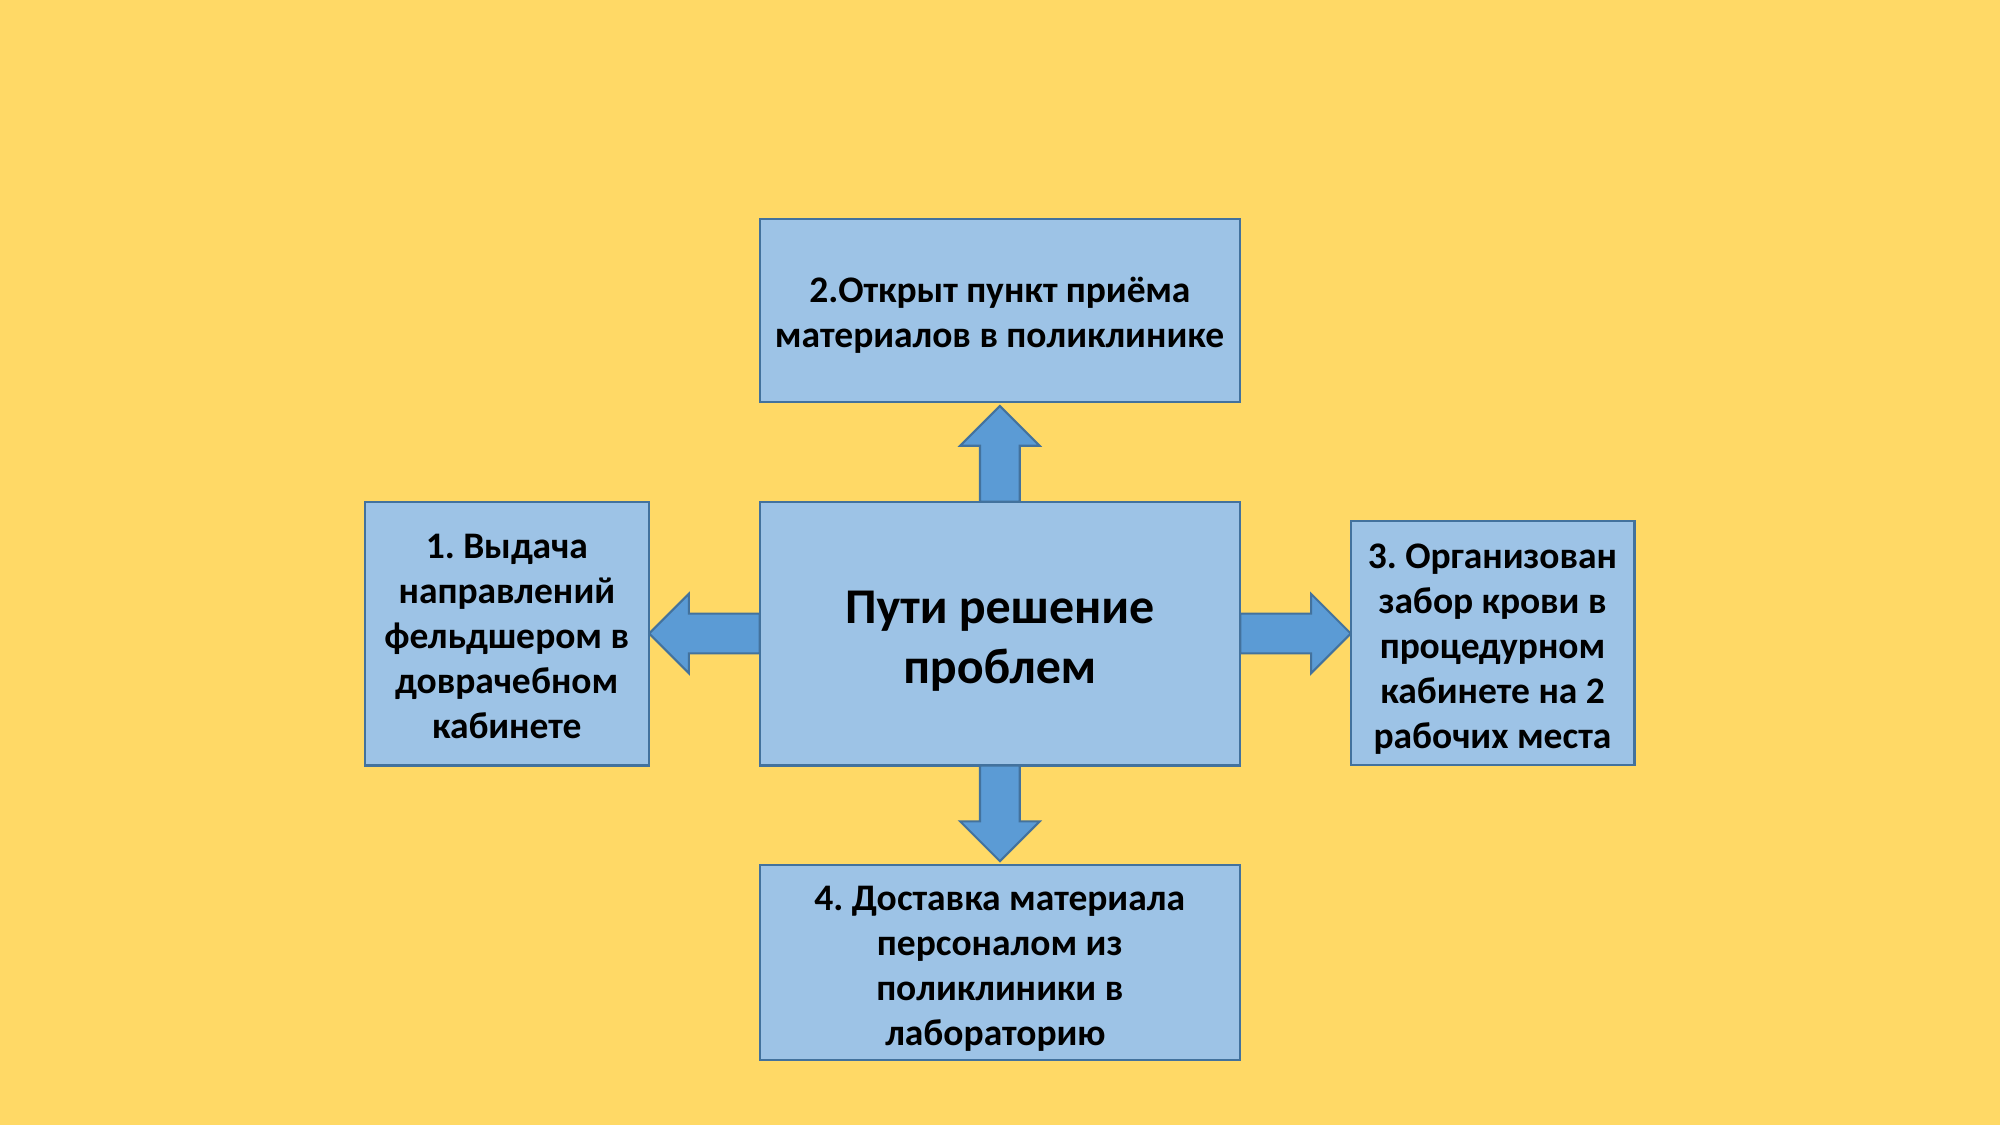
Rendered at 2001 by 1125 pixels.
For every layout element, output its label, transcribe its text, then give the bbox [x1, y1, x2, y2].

text_box 1. Выдача направлений фельдшером в доврачебном кабинете [364, 501, 650, 767]
text_box [1239, 591, 1350, 676]
text_box [957, 764, 1043, 863]
text_box 3. Организован забор крови в процедурном кабинете на 2 рабочих места [1350, 520, 1636, 766]
text_box Пути решение проблем [759, 501, 1241, 767]
text_box [957, 404, 1043, 503]
text_box 2.Открыт пункт приёма материалов в поликлинике [759, 218, 1241, 403]
text_box [650, 591, 761, 676]
text_box 4. Доставка материала персоналом из поликлиники в лабораторию [759, 864, 1241, 1061]
